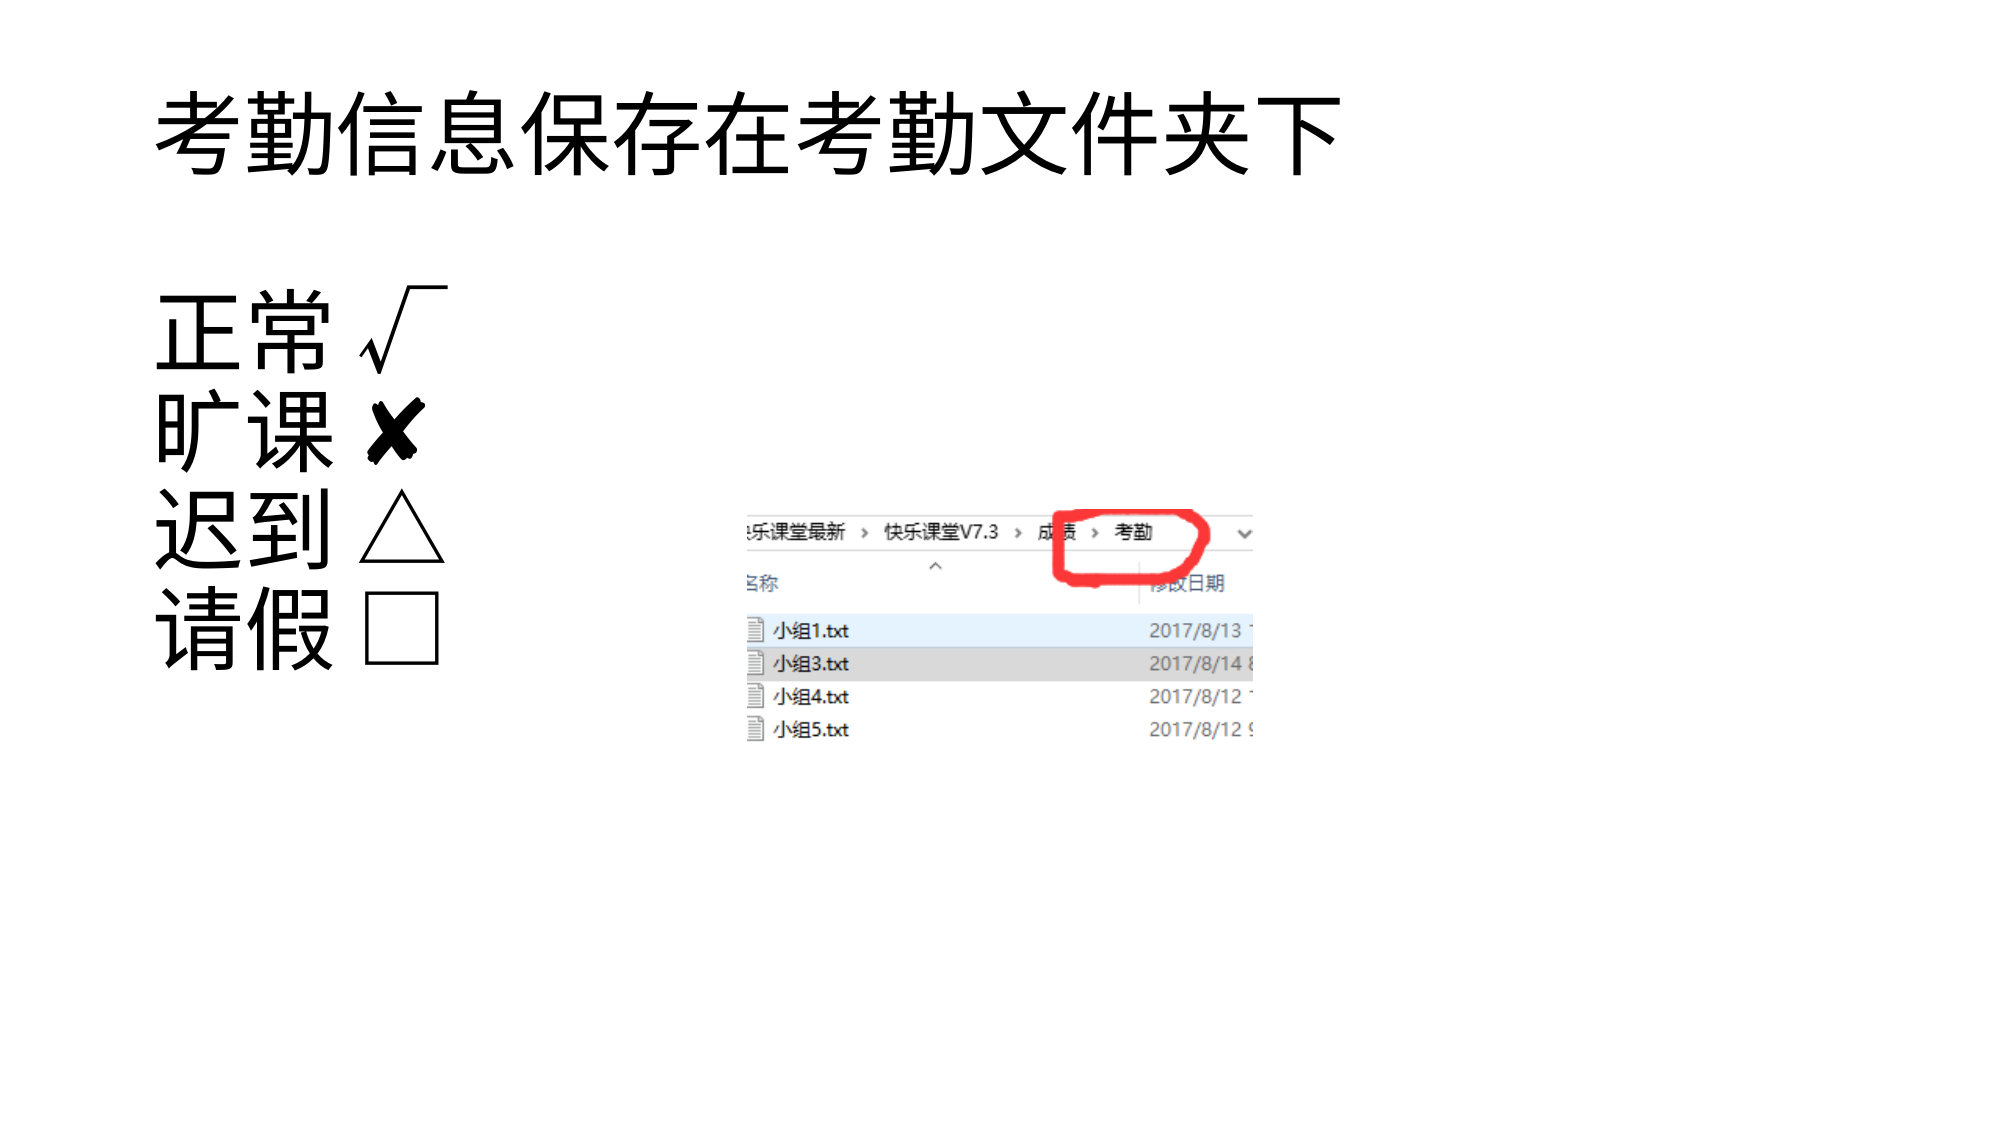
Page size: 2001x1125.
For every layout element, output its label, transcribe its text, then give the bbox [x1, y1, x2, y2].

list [747, 509, 1253, 804]
title 考勤信息保存在考勤文件夹下 正常 √ 旷课 ✘ 迟到 △ 请假 □ [137, 59, 1863, 713]
